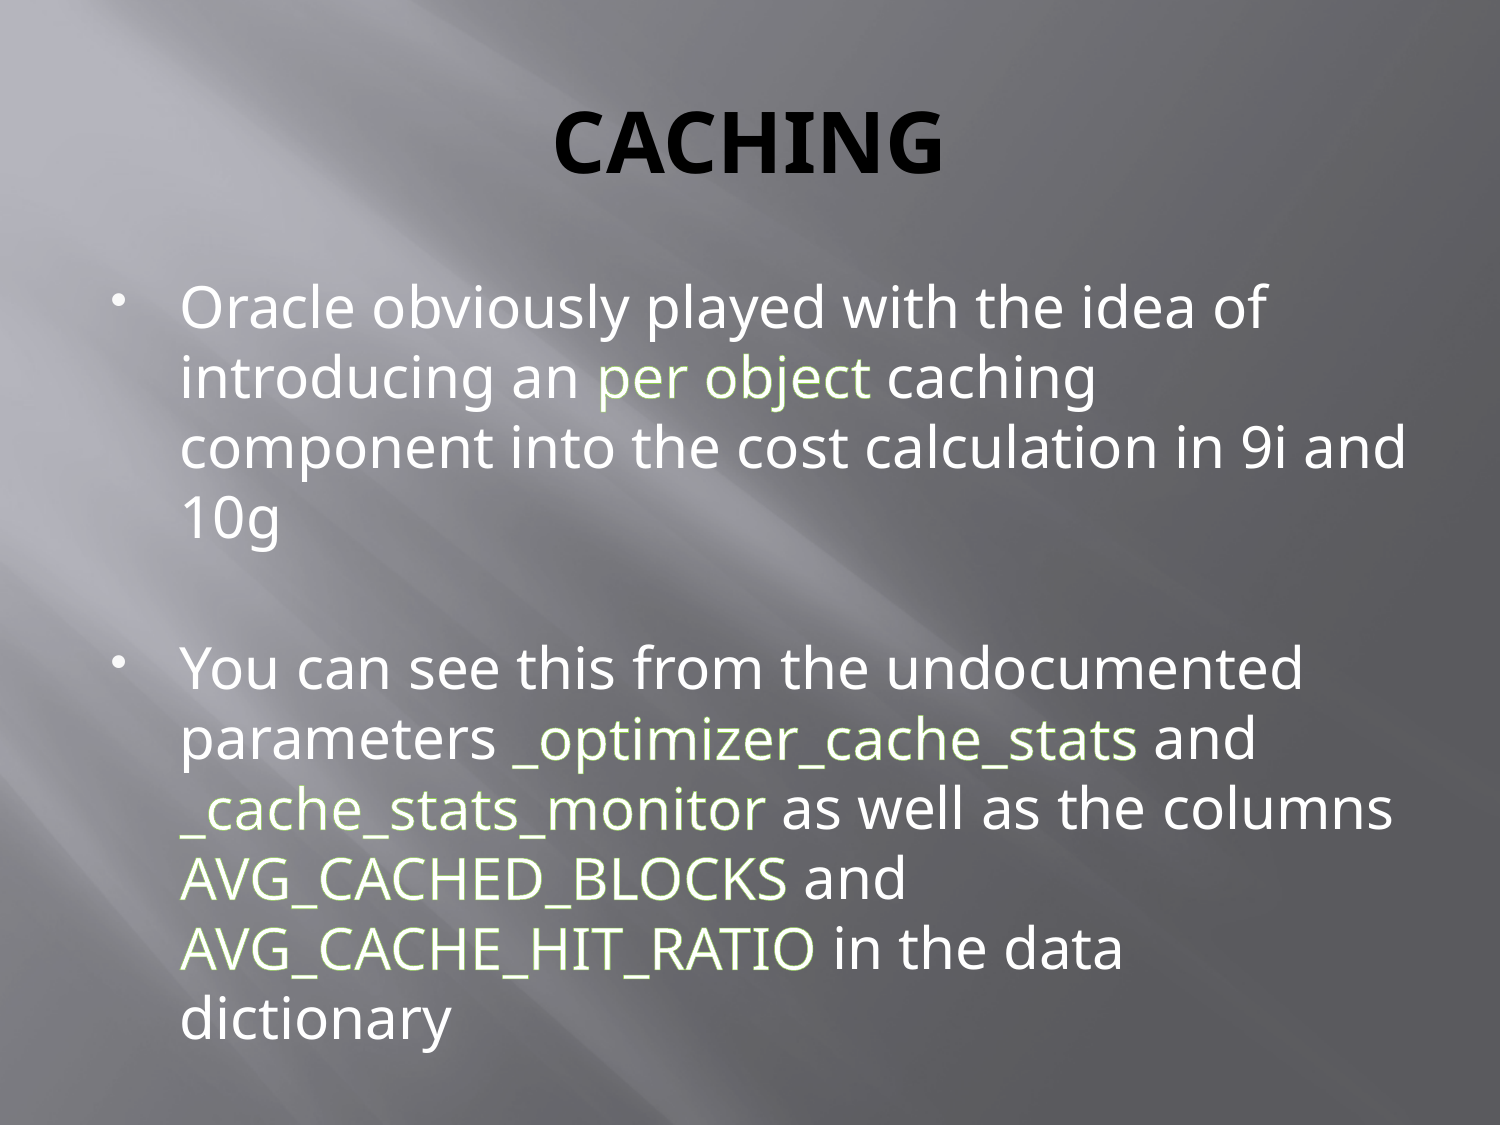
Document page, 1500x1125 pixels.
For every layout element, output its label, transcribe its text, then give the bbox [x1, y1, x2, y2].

list Oracle obviously played with the idea of introducing an per object caching component into the cost calculation in 9i and 10g You can see this from the undocumented parameters _optimizer_cache_stats and _cache_stats_monitor as well as the columns AVG_CACHED_BLOCKS and AVG_CACHE_HIT_RATIO in the data dictionary [75, 262, 1425, 1035]
title CACHING [75, 45, 1425, 233]
